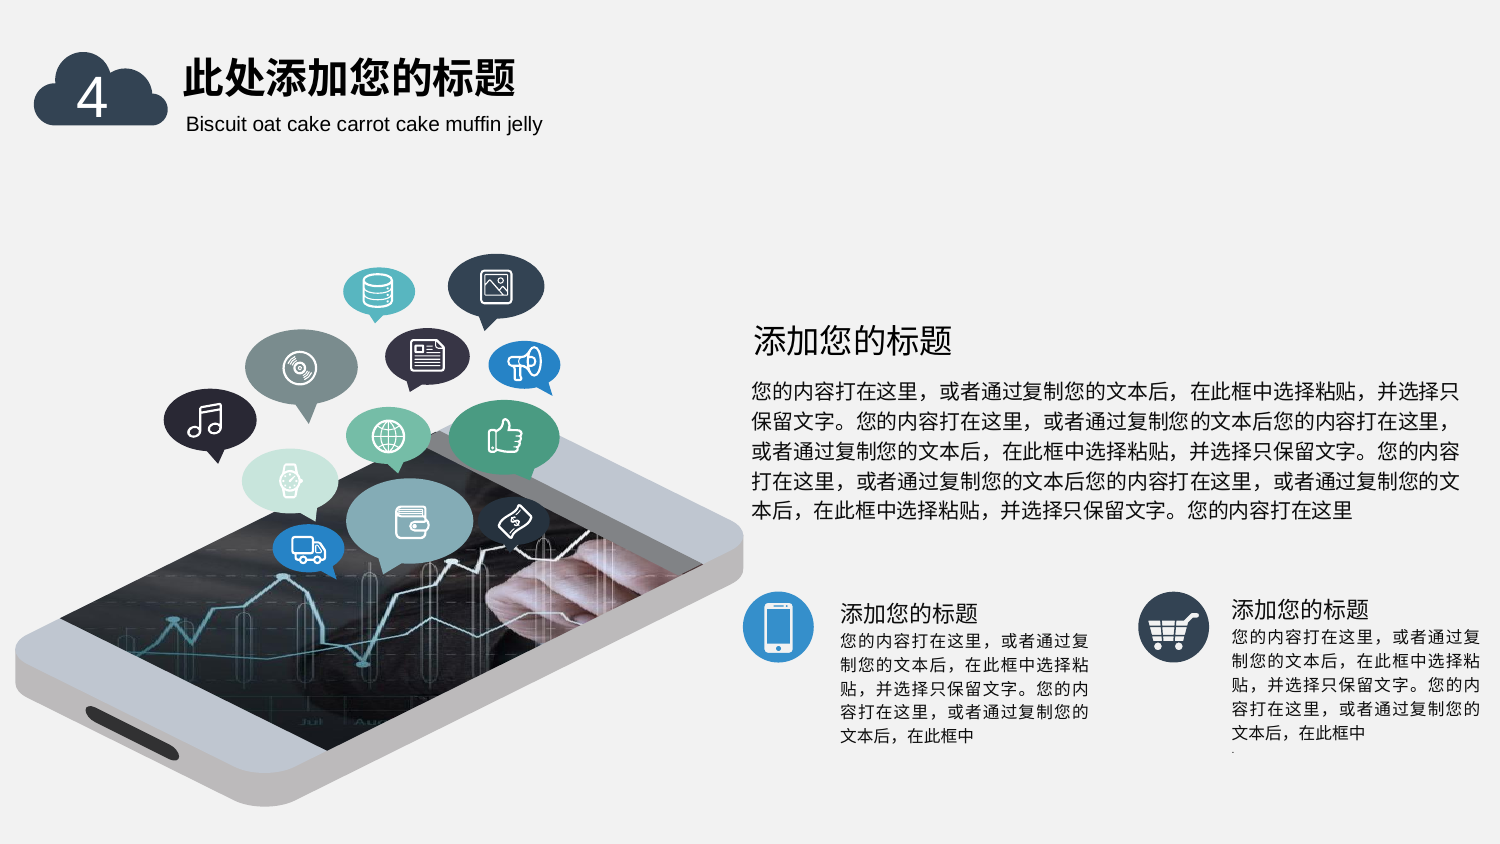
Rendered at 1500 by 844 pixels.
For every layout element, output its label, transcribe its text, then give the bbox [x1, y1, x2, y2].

text_box 添加您的标题 [738, 312, 1209, 368]
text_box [33, 51, 168, 138]
text_box [1138, 591, 1210, 663]
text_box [10, 409, 748, 809]
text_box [742, 591, 814, 663]
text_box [167, 44, 732, 144]
text_box 您的内容打在这里，或者通过复制您的文本后，在此框中选择粘贴，并选择只保留文字。您的内容打在这里，或者通过复制您的文本后您的内容打在这里，或者通过复制您的文本后，在此框中选择粘贴，并选择只保留文字。您的内容打在这里，或者通过复制您的文本后您的内容打在这里，或者通过复制您的文本后，在此框中选择粘贴，并选择只保留文字。您的内容打在这里 [736, 366, 1476, 532]
text_box 添加您的标题 您的内容打在这里，或者通过复制您的文本后，在此框中选择粘贴，并选择只保留文字。您的内容打在这里，或者通过复制您的文本后，在此框中 . [1224, 586, 1488, 759]
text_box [163, 253, 561, 573]
text_box 添加您的标题 您的内容打在这里，或者通过复制您的文本后，在此框中选择粘贴，并选择只保留文字。您的内容打在这里，或者通过复制您的文本后，在此框中 [832, 589, 1097, 750]
